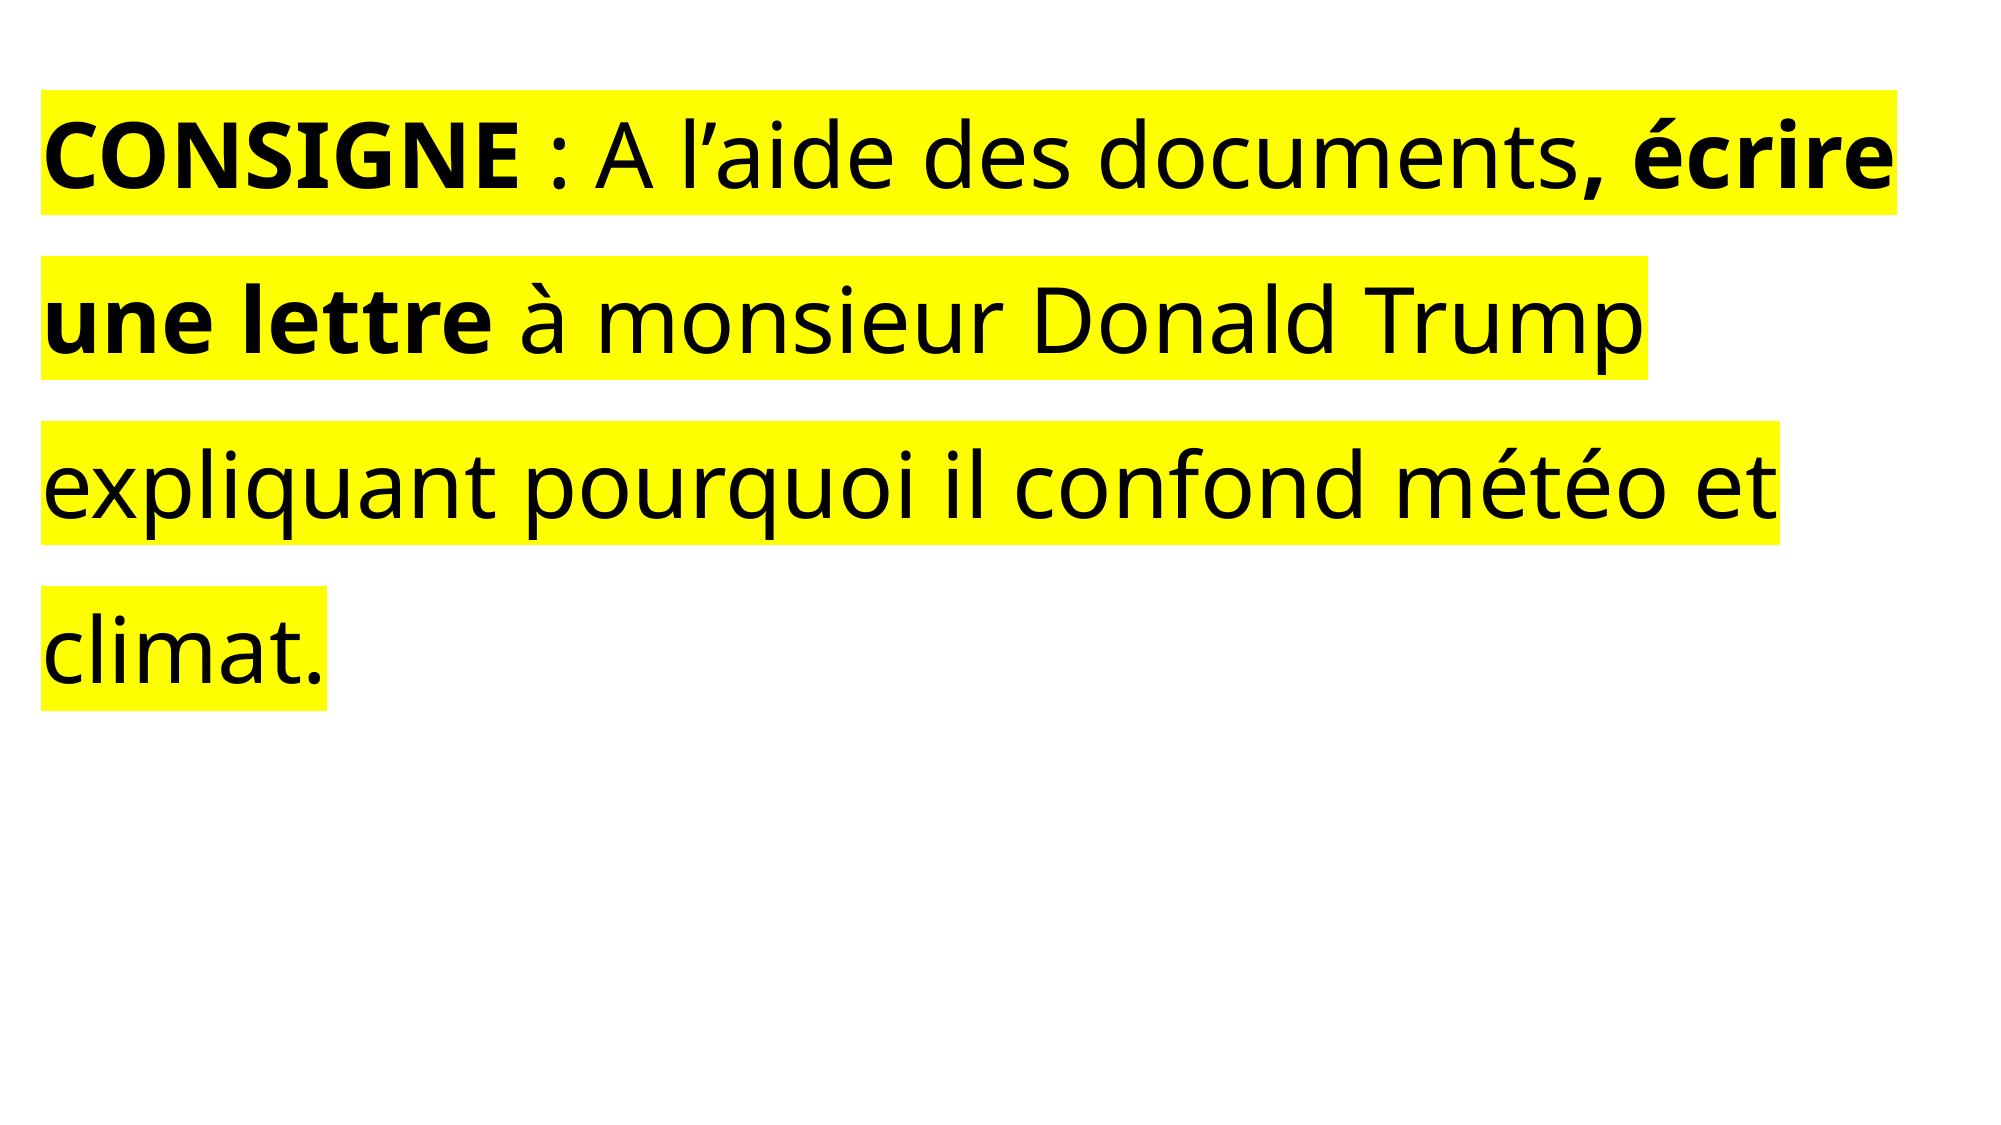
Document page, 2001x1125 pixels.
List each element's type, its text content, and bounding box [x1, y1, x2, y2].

text_box CONSIGNE : A l’aide des documents, écrire une lettre à monsieur Donald Trump expliquant pourquoi il confond météo et climat. [26, 34, 2000, 994]
